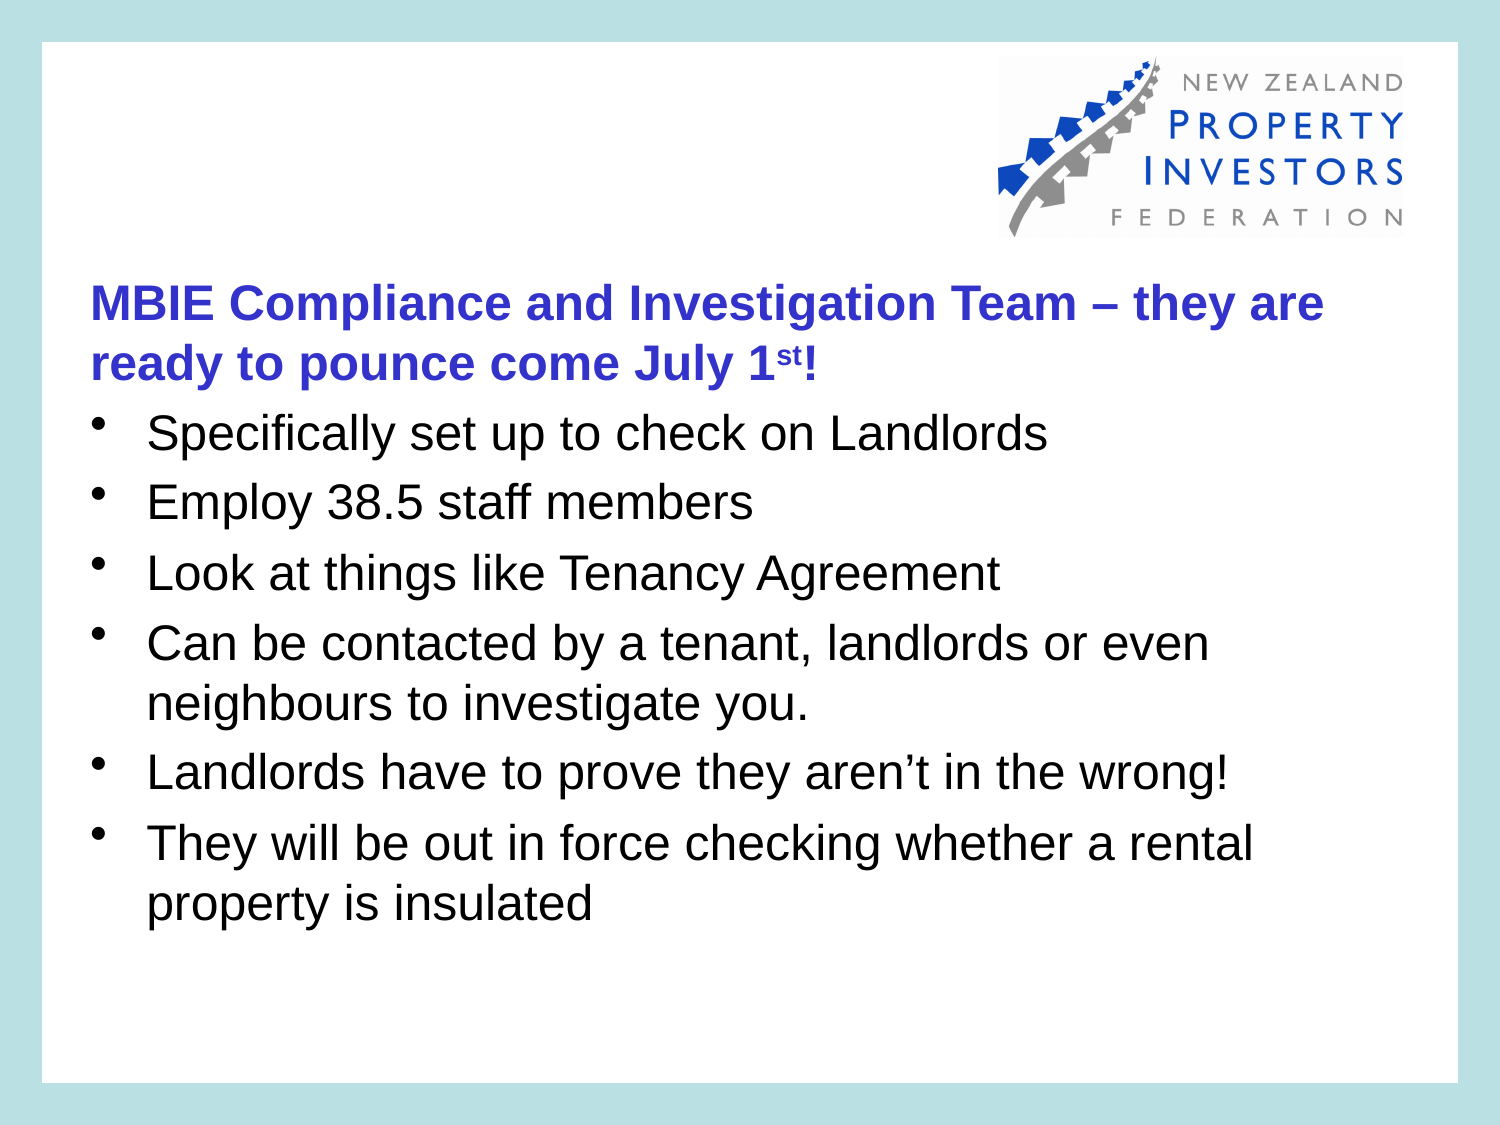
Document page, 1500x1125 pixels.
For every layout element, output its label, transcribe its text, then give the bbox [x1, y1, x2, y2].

text_box [0, 0, 1500, 1125]
picture [997, 56, 1403, 237]
list MBIE Compliance and Investigation Team – they are ready to pounce come July 1st! Specifically set up to check on Landlords Employ 38.5 staff members Look at things like Tenancy Agreement Can be contacted by a tenant, landlords or even neighbours to investigate you. Landlords have to prove they aren’t in the wrong! They will be out in force checking whether a rental property is insulated [74, 262, 1426, 1006]
title Napier [74, 44, 1426, 233]
